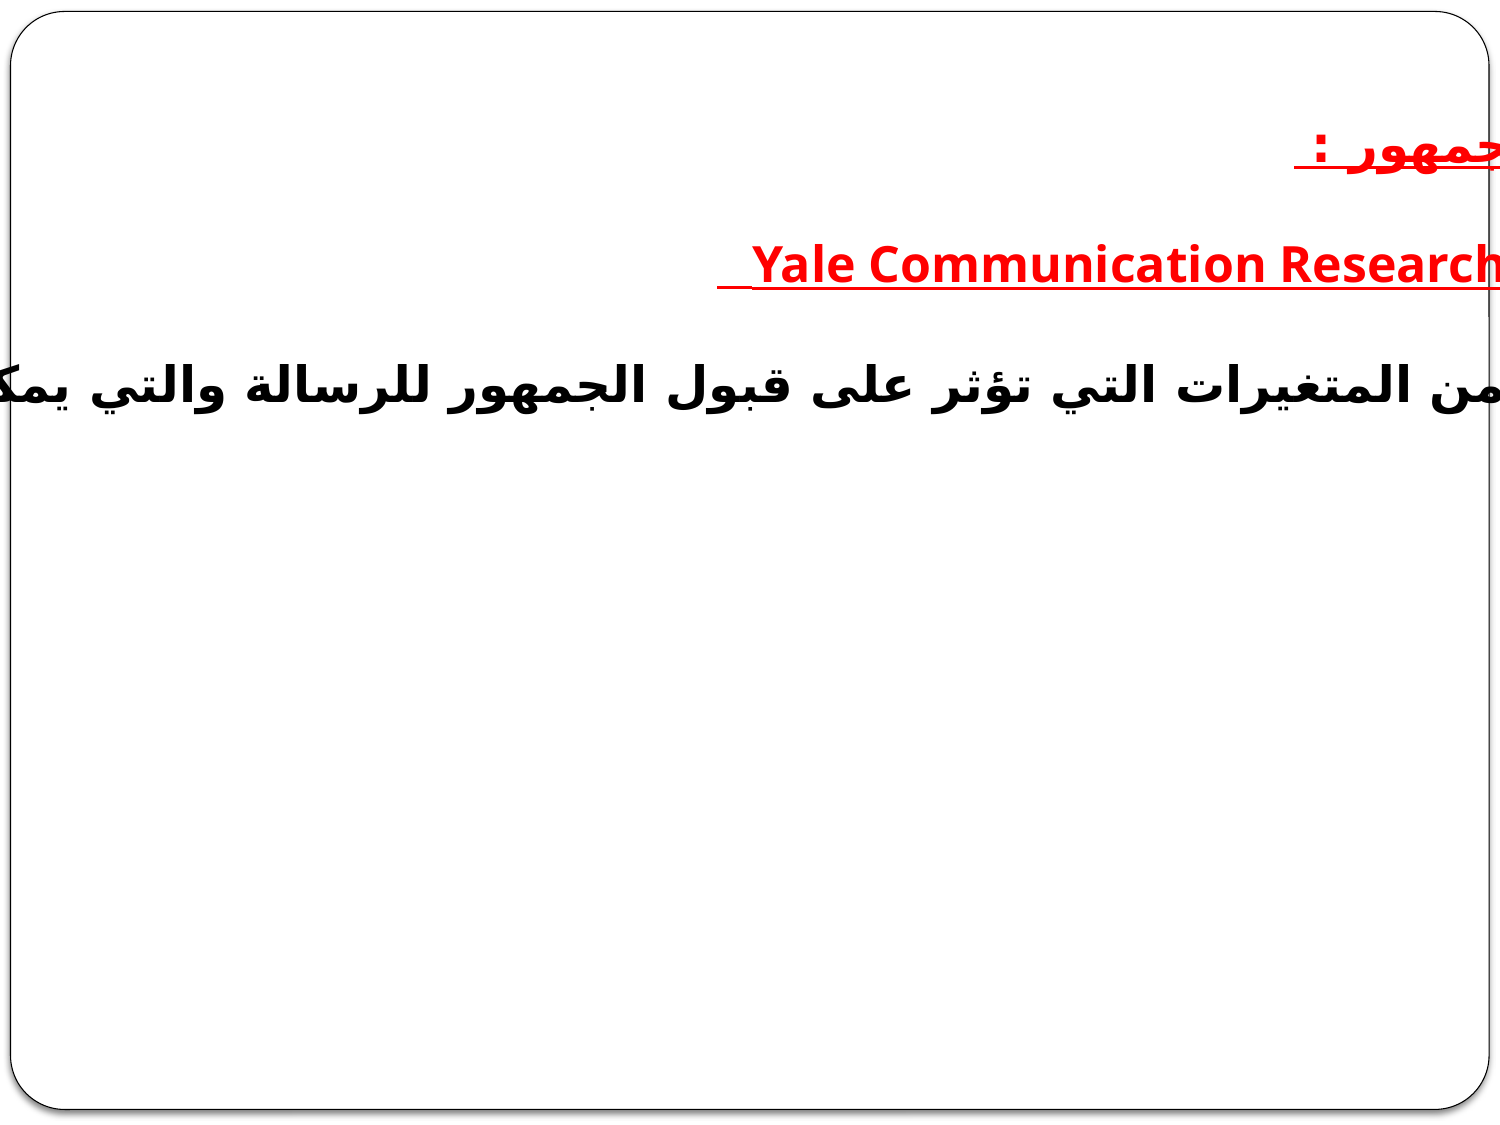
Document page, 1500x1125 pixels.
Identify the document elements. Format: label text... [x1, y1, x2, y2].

text_box استراتجيات تغيير الجمهور : نموذج يل Yale Communication Research Program اهتم نموذج يل بعدد من المتغيرات التي تؤثر على قبول الجمهور للرسالة والتي يمكن تصنيفها كما يلي : [0, 105, 1500, 541]
